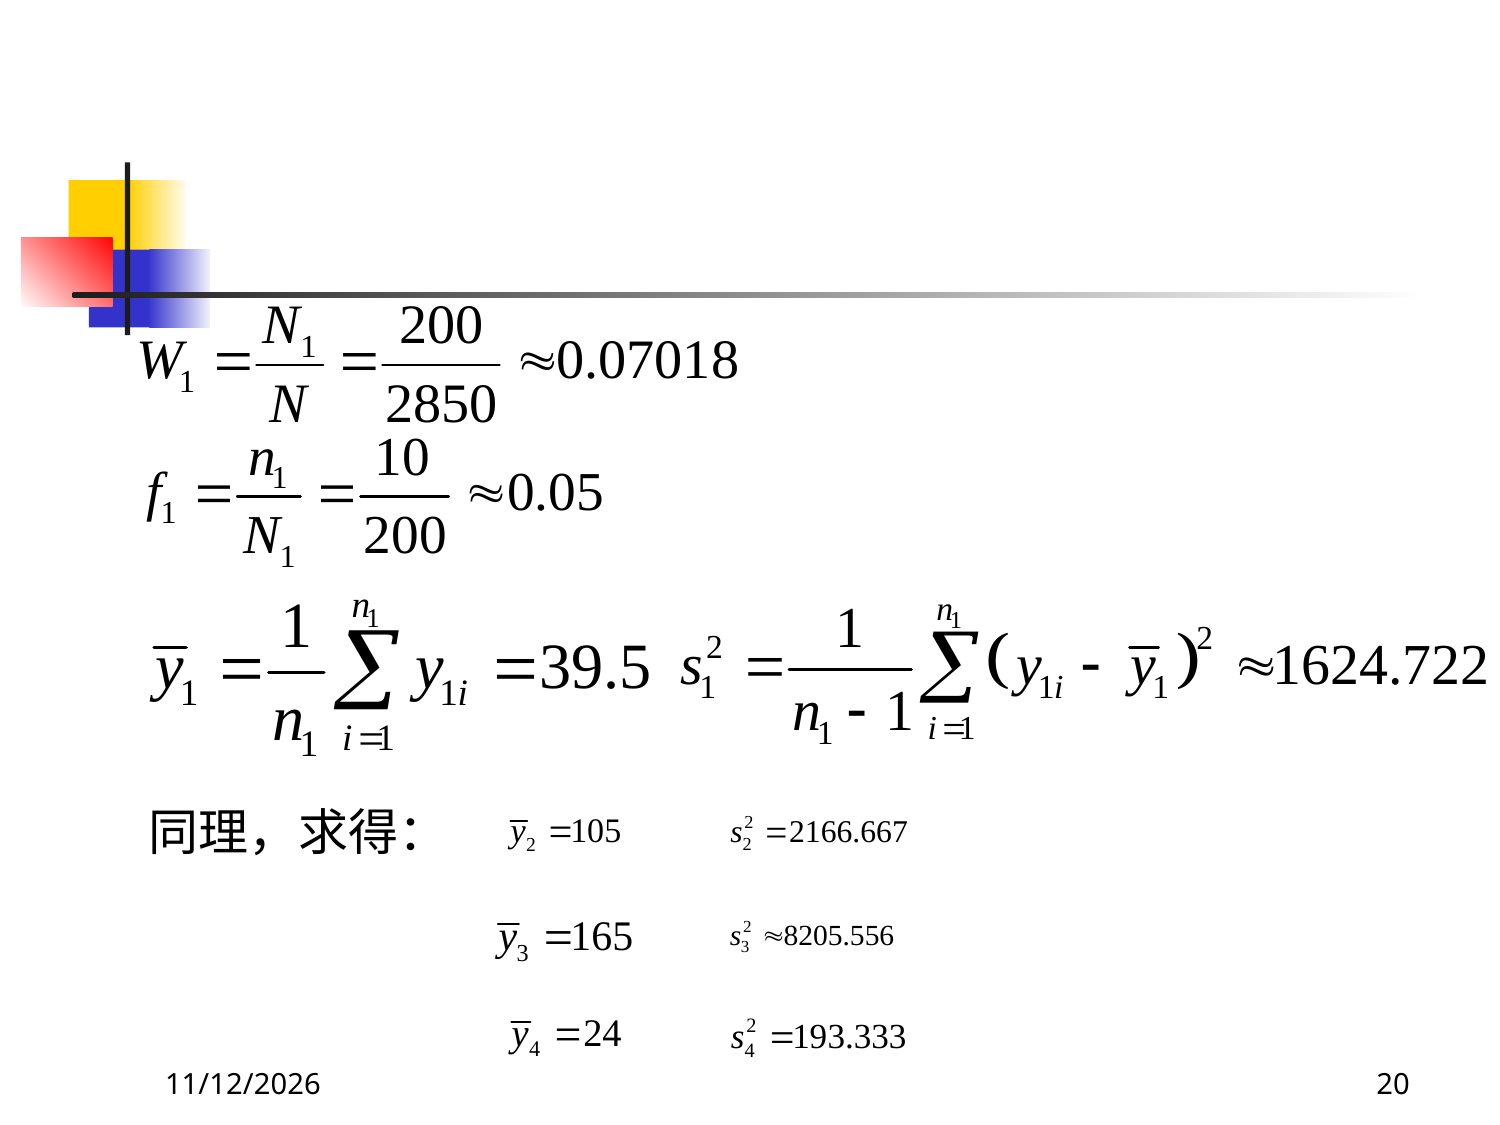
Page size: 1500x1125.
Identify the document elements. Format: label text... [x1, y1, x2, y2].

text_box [126, 423, 612, 580]
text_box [724, 808, 913, 857]
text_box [724, 913, 901, 961]
slide_number 20 [1112, 1037, 1426, 1113]
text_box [502, 808, 628, 858]
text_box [724, 1009, 913, 1064]
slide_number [149, 1037, 463, 1113]
text_box 同理，求得： [133, 792, 604, 868]
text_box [487, 908, 639, 972]
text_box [670, 582, 1498, 757]
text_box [138, 575, 660, 770]
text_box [133, 290, 749, 435]
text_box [502, 1007, 628, 1064]
